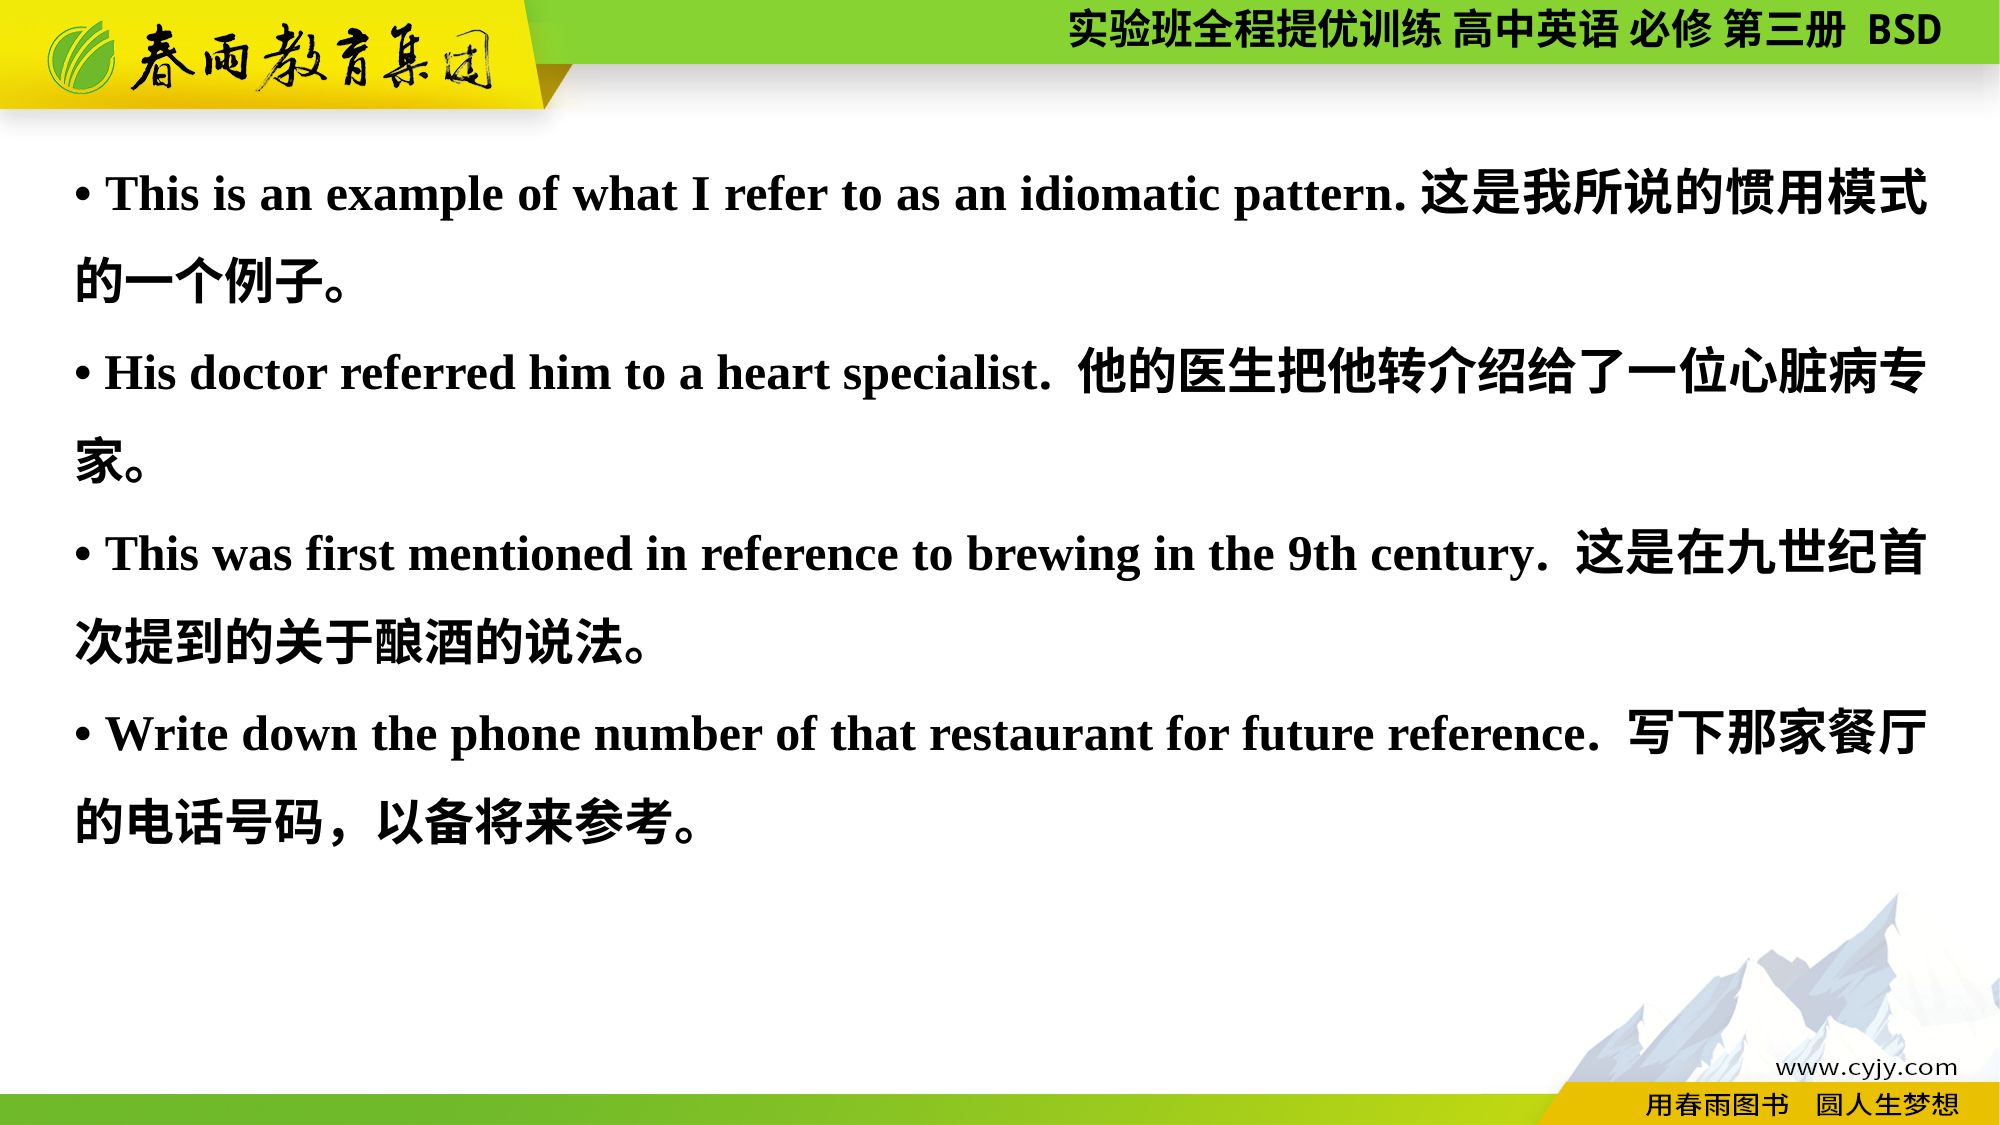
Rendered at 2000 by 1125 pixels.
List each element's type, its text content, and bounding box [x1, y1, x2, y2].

picture [0, 0, 2000, 1125]
list • This is an example of what I refer to as an idiomatic pattern.这是我所说的惯用模式的一个例子。 • His doctor referred him to a heart specialist. 他的医生把他转介绍给了一位心脏病专家。 • This was first mentioned in reference to brewing in the 9th century. 这是在九世纪首次提到的关于酿酒的说法。 • Write down the phone number of that restaurant for future reference. 写下那家餐厅的电话号码，以备将来参考。 [59, 122, 1944, 854]
